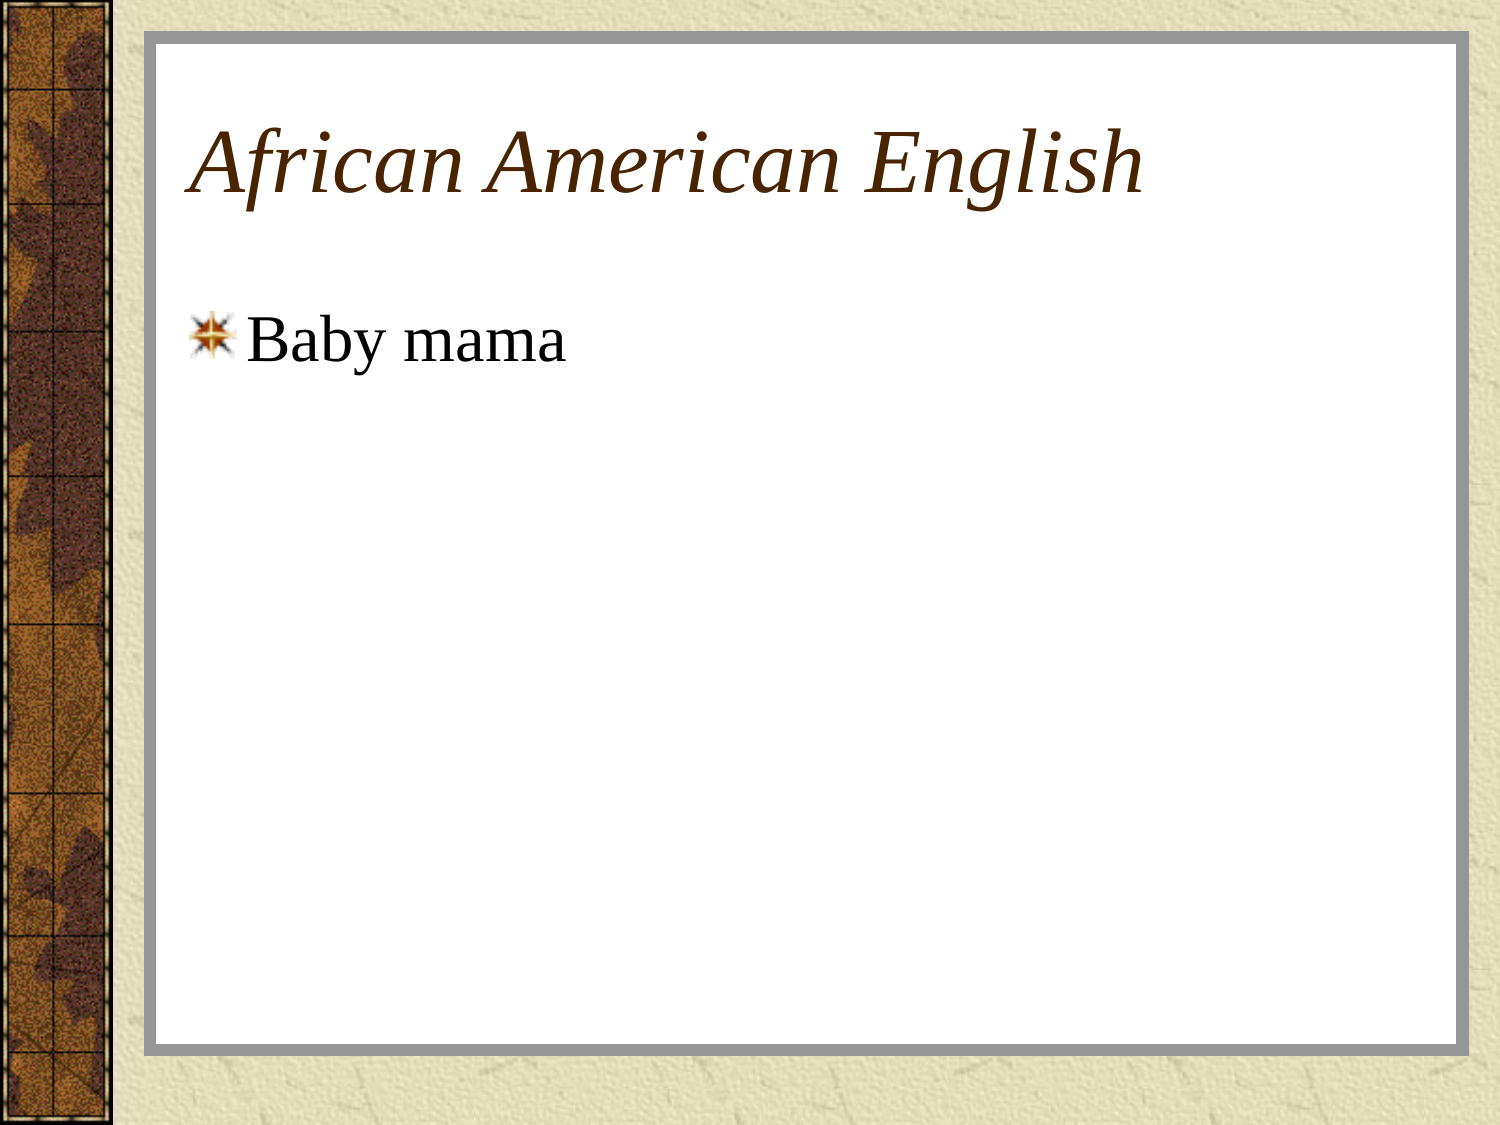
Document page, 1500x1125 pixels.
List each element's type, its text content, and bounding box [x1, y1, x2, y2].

list Baby mama [174, 287, 1450, 963]
picture [0, 0, 1500, 1125]
title African American English [174, 62, 1450, 250]
